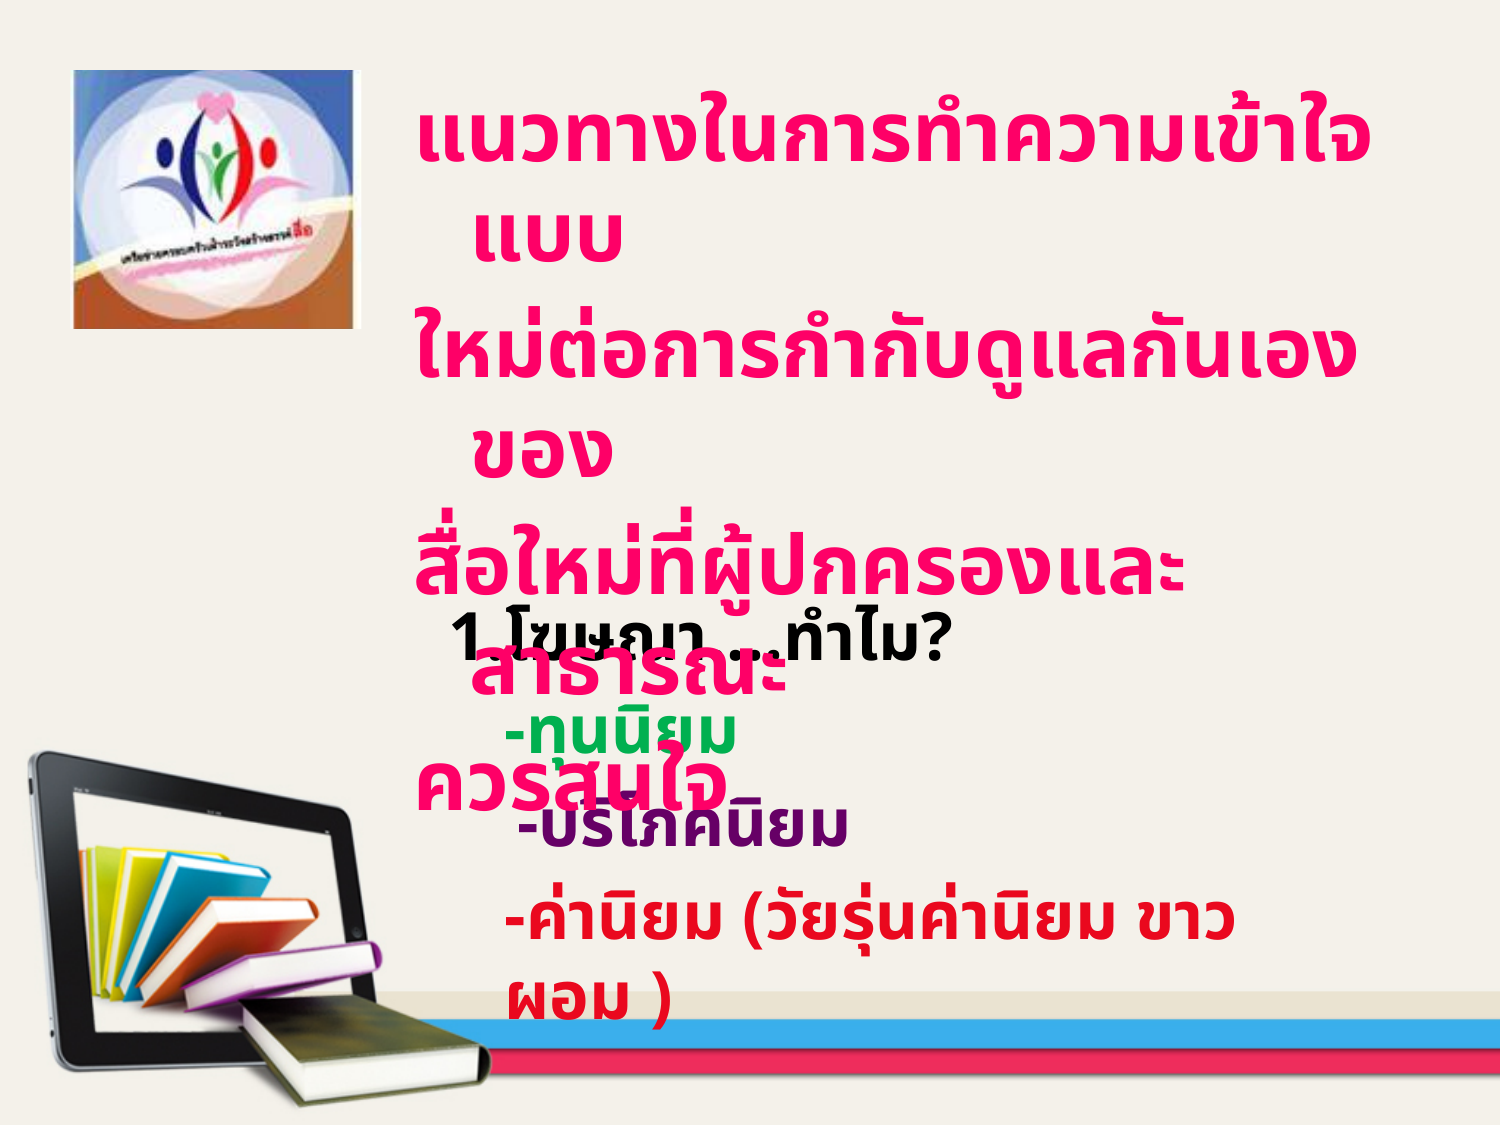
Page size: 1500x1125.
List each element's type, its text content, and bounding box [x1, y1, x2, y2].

picture [0, 0, 1500, 1125]
list แนวทางในการทำความเข้าใจแบบ ใหม่ต่อการกำกับดูแลกันเองของ สื่อใหม่ที่ผู้ปกครองและสาธารณะ ควรสนใจ [398, 70, 1454, 575]
list 1.โฆษณา....ทำไม? -ทุนนิยม -บริโภคนิยม -ค่านิยม (วัยรุ่นค่านิยม ขาว ผอม ) [433, 585, 1348, 973]
